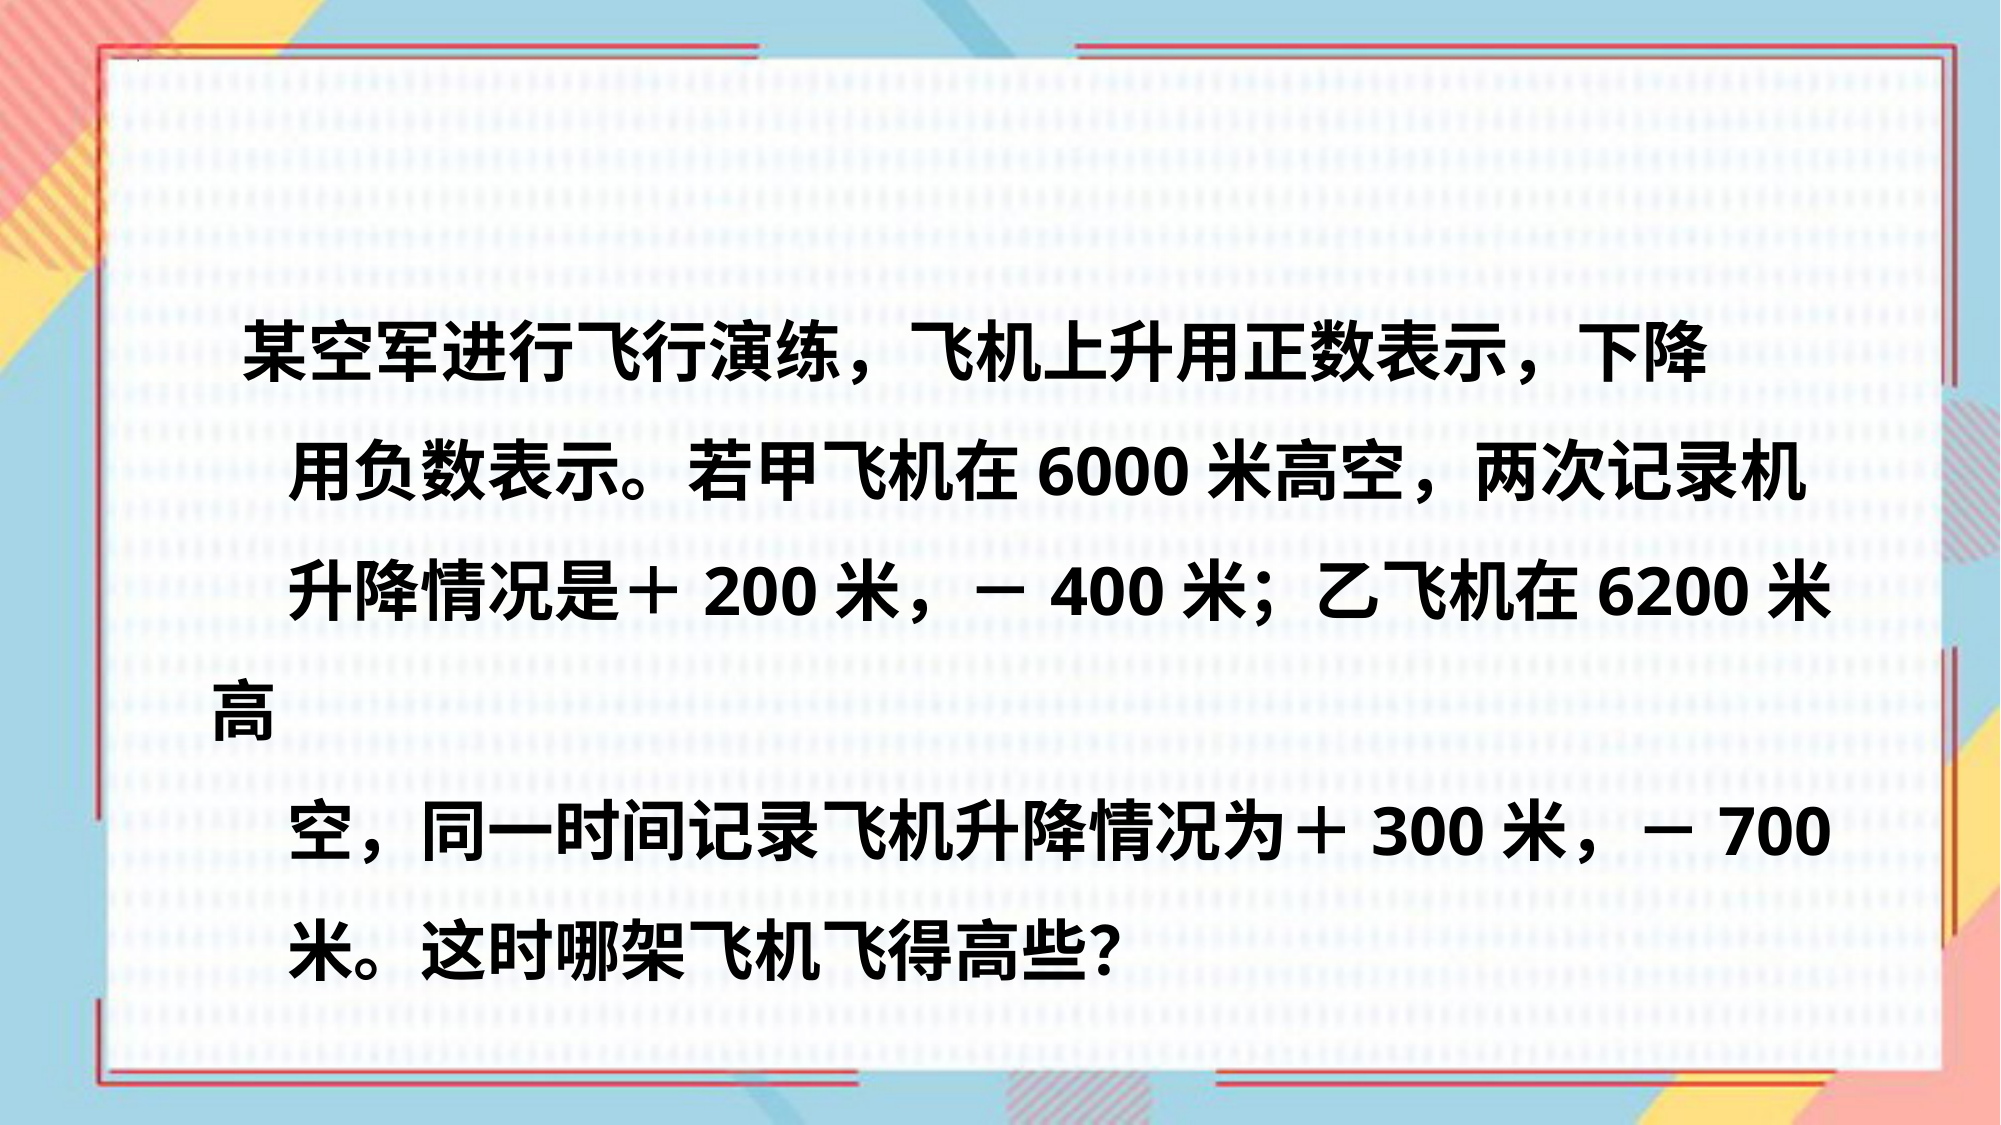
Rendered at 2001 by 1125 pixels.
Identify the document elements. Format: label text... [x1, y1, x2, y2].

picture [0, 0, 2001, 1125]
text_box 某空军进行飞行演练，飞机上升用正数表示，下降 用负数表示。若甲飞机在6000米高空，两次记录机 升降情况是＋200米，－400米；乙飞机在6200米高 空，同一时间记录飞机升降情况为＋300米，－700 米。这时哪架飞机飞得高些？ [195, 261, 1851, 997]
